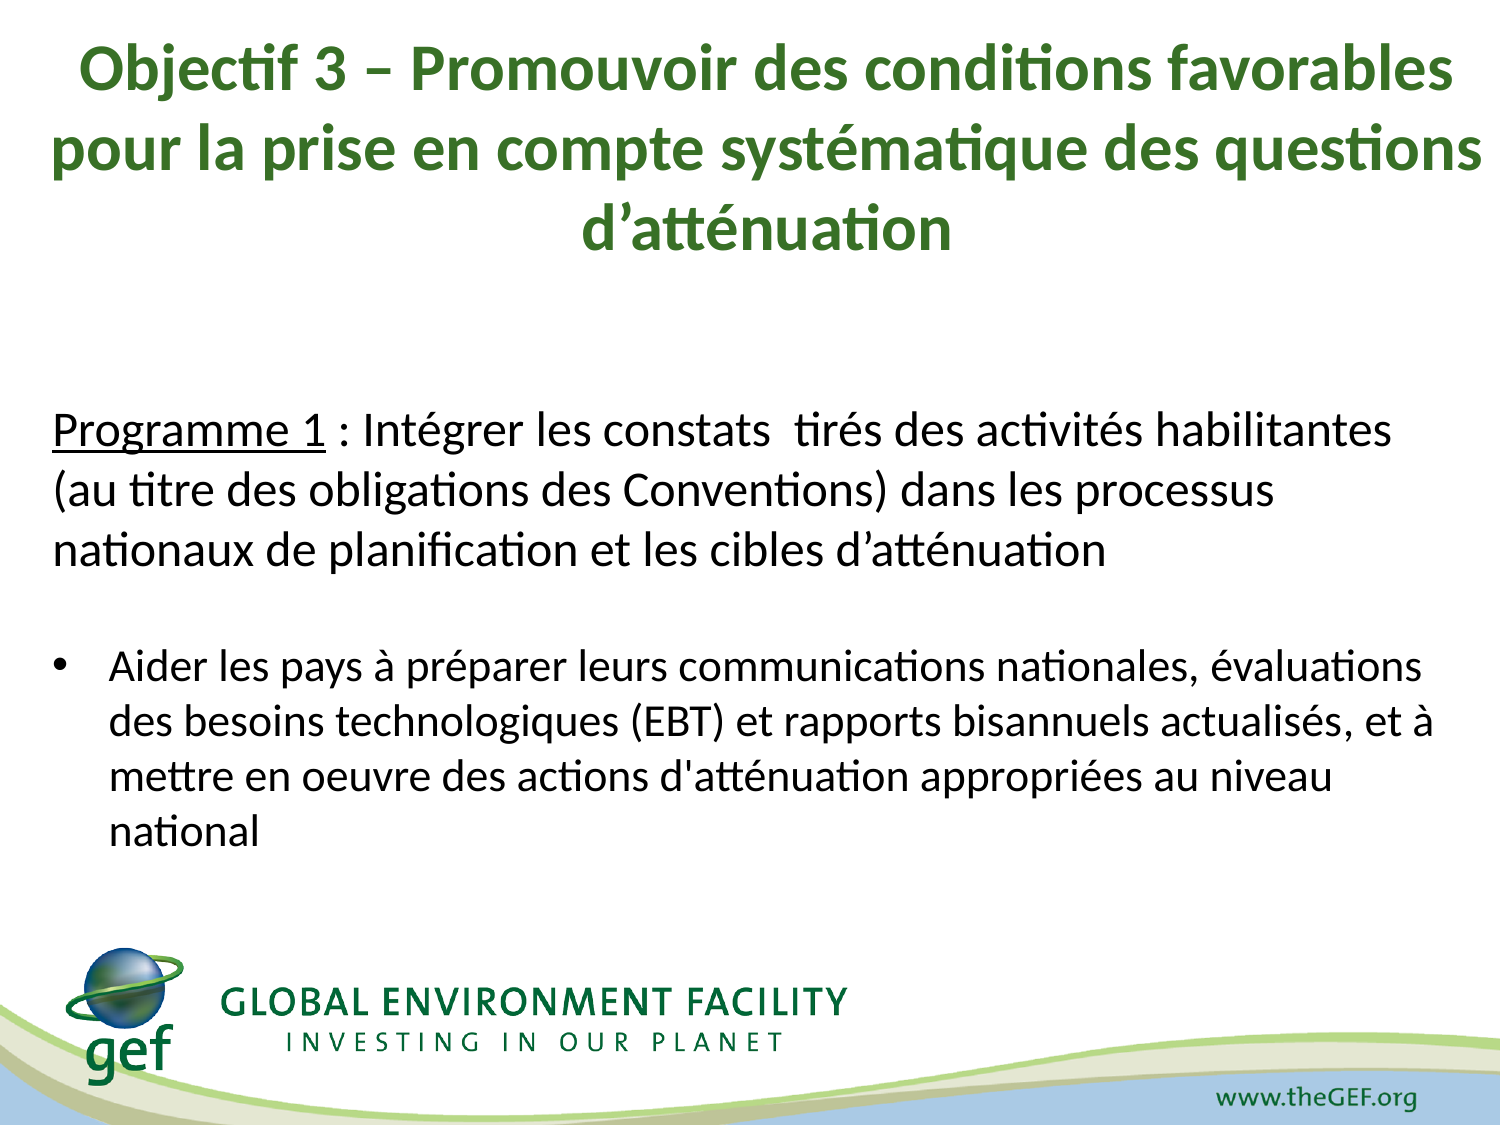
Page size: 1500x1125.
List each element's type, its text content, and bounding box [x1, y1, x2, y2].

text_box Programme 1 : Intégrer les constats tirés des activités habilitantes (au titre des obligations des Conventions) dans les processus nationaux de planification et les cibles d’atténuation Aider les pays à préparer leurs communications nationales, évaluations des besoins technologiques (EBT) et rapports bisannuels actualisés, et à mettre en oeuvre des actions d'atténuation appropriées au niveau national [37, 388, 1475, 864]
title Objectif 3 – Promouvoir des conditions favorables pour la prise en compte systématique des questions d’atténuation [34, 24, 1500, 263]
picture [0, 920, 1500, 1125]
